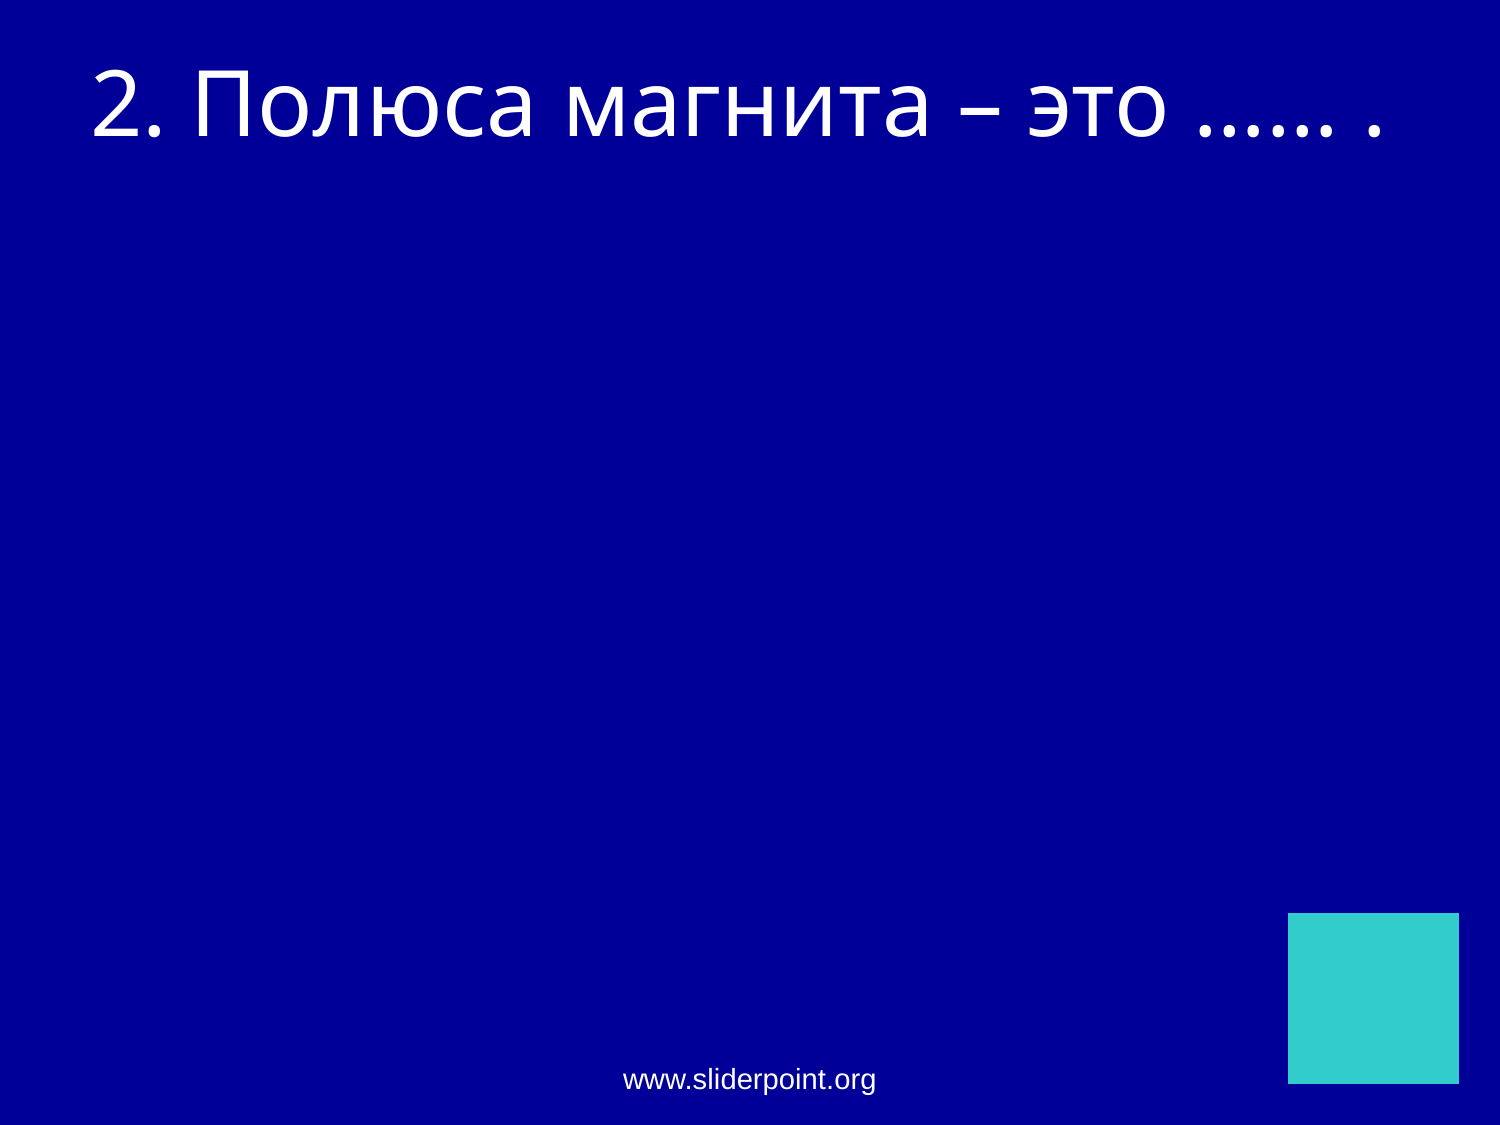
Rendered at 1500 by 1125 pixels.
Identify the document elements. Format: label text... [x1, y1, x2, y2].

text_box [1287, 912, 1459, 1084]
list 2. Полюса магнита – это …… . [74, 37, 1426, 988]
footer www.sliderpoint.org [512, 1024, 988, 1103]
